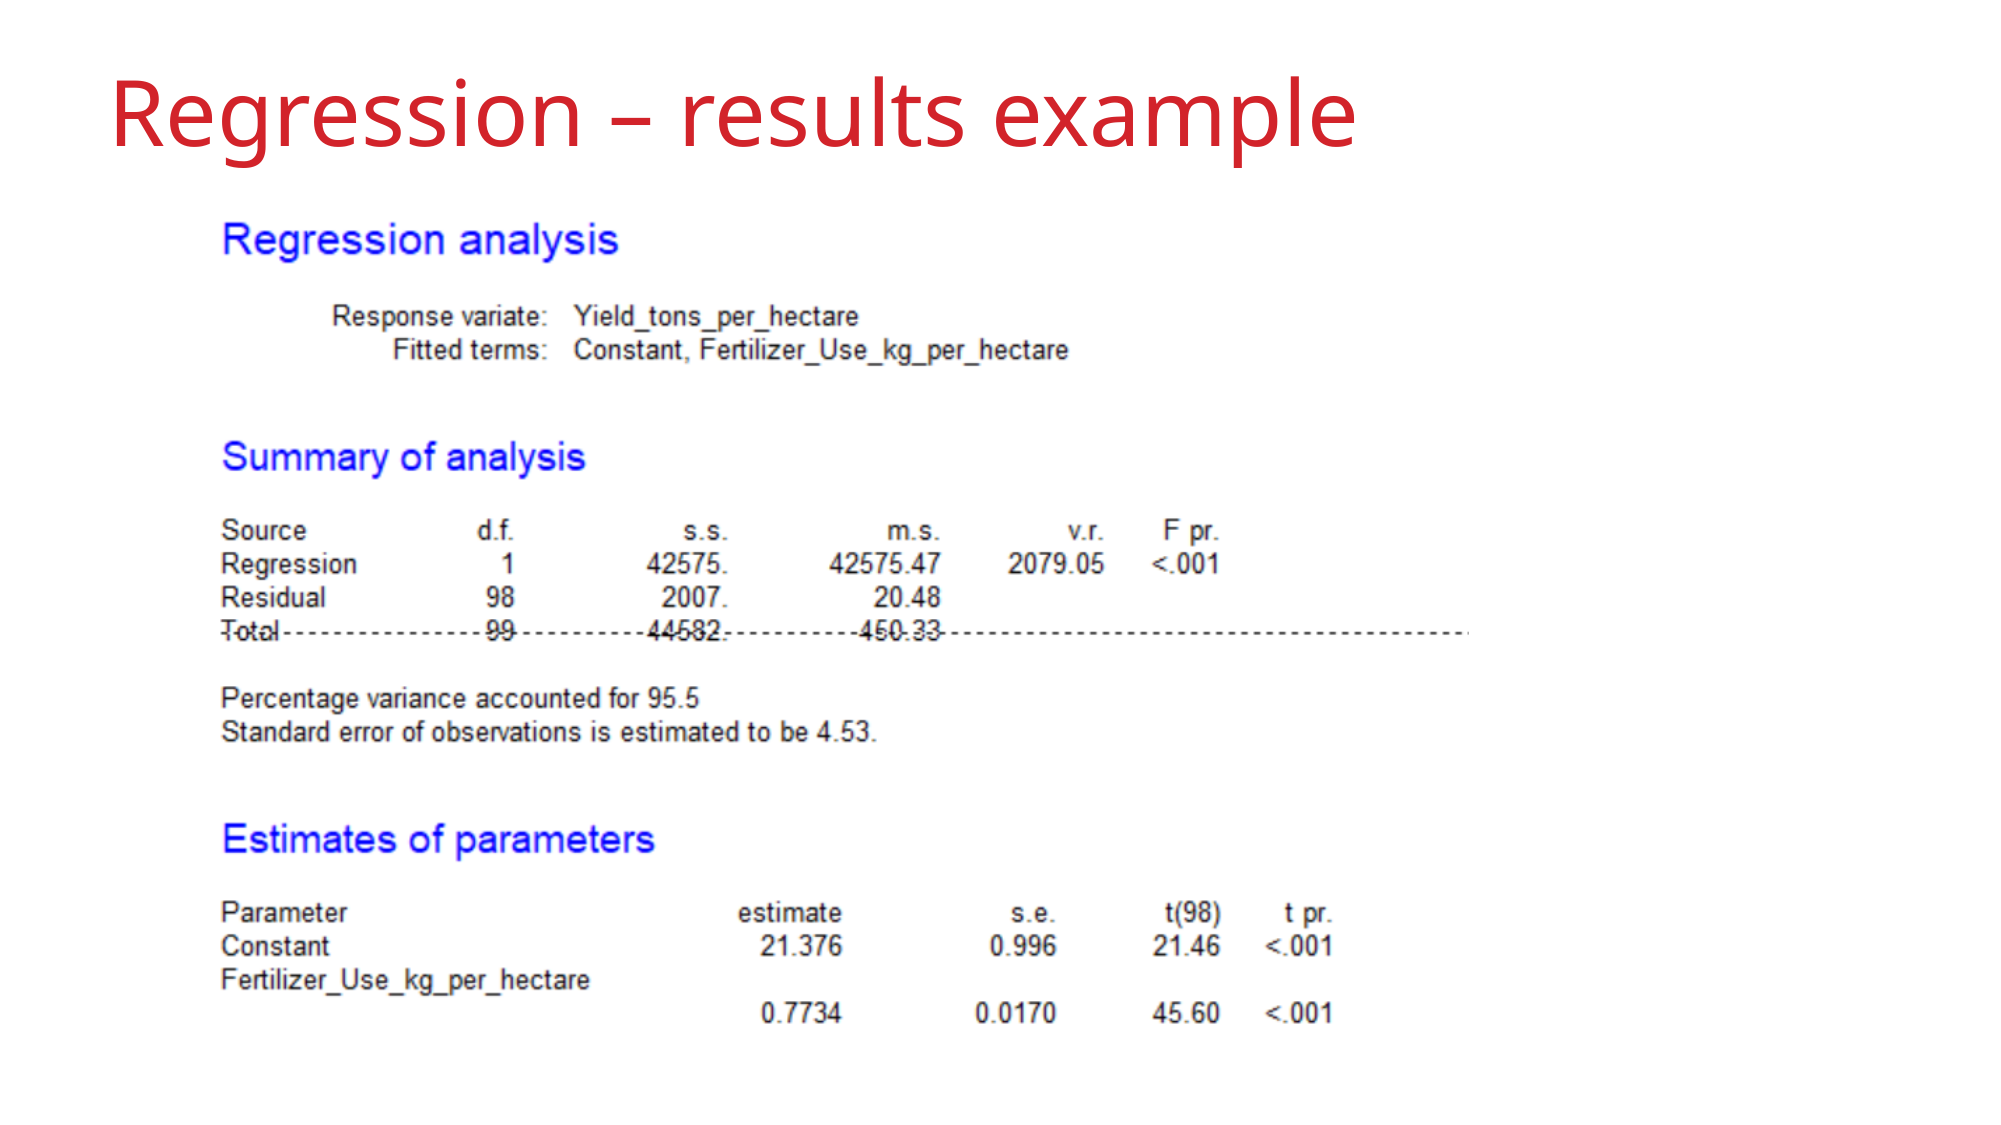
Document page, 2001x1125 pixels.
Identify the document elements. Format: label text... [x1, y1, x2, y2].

title Regression – results example [93, 0, 1863, 235]
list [208, 215, 1470, 1057]
